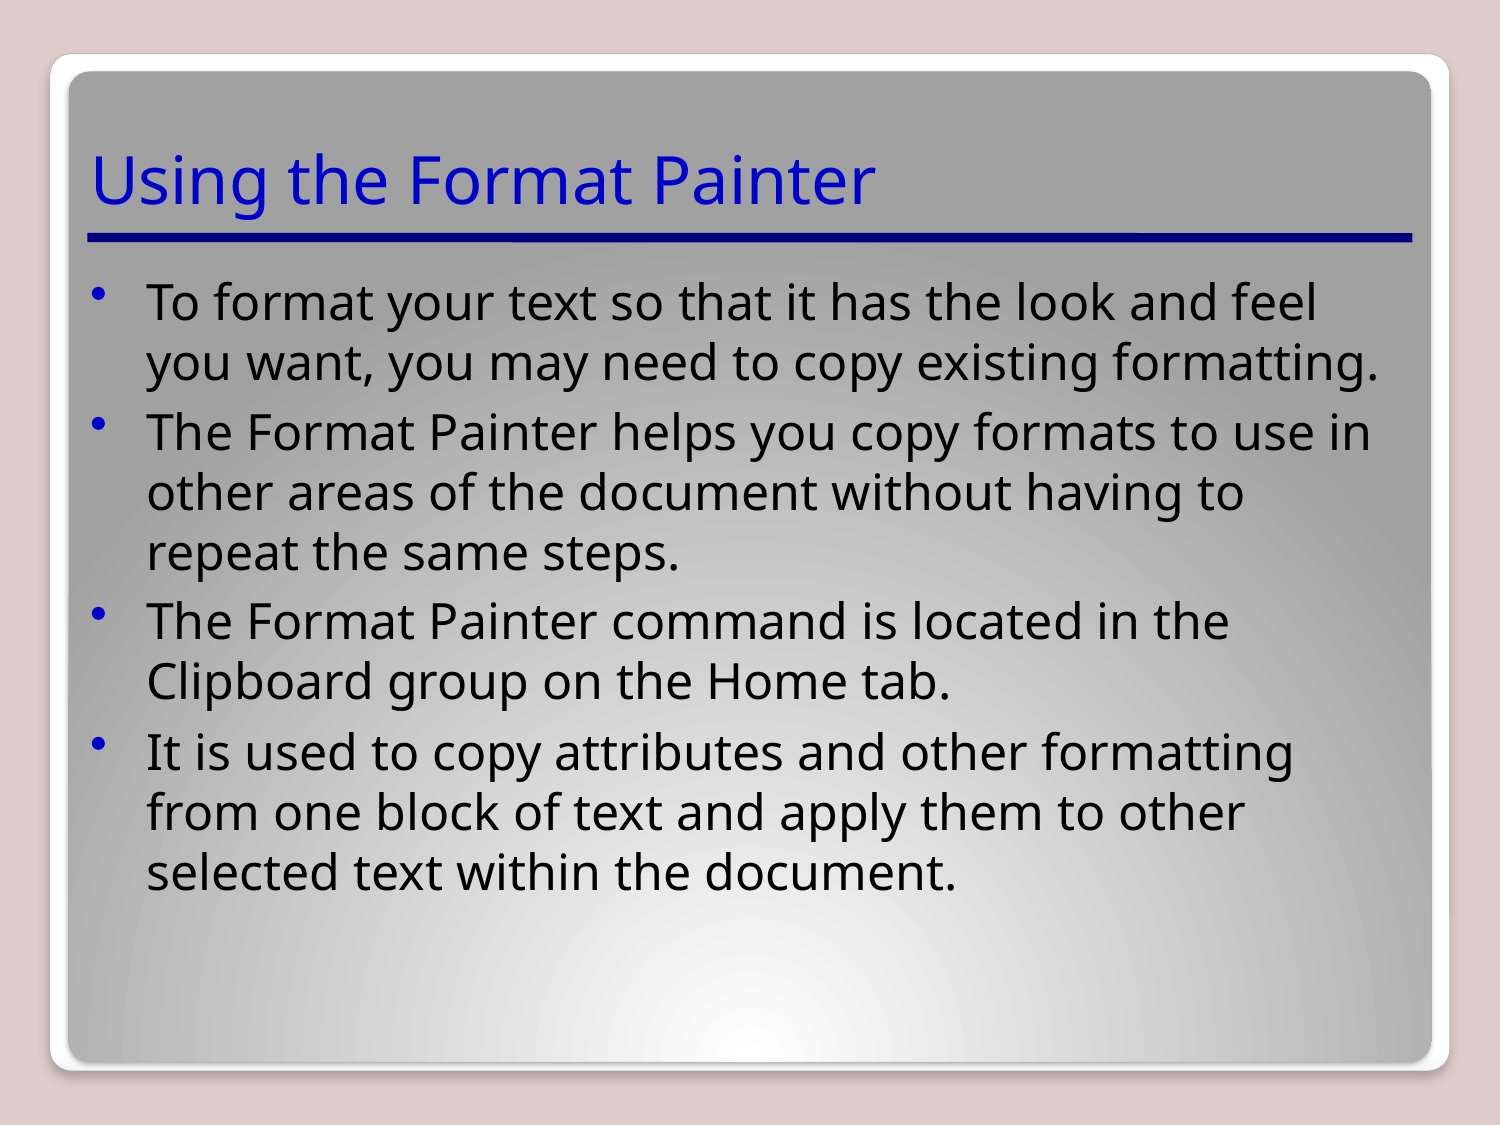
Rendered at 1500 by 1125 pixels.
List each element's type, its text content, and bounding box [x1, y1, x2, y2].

title Using the Format Painter [74, 74, 1426, 226]
list To format your text so that it has the look and feel you want, you may need to copy existing formatting. The Format Painter helps you copy formats to use in other areas of the document without having to repeat the same steps. The Format Painter command is located in the Clipboard group on the Home tab. It is used to copy attributes and other formatting from one block of text and apply them to other selected text within the document. [74, 262, 1426, 1063]
